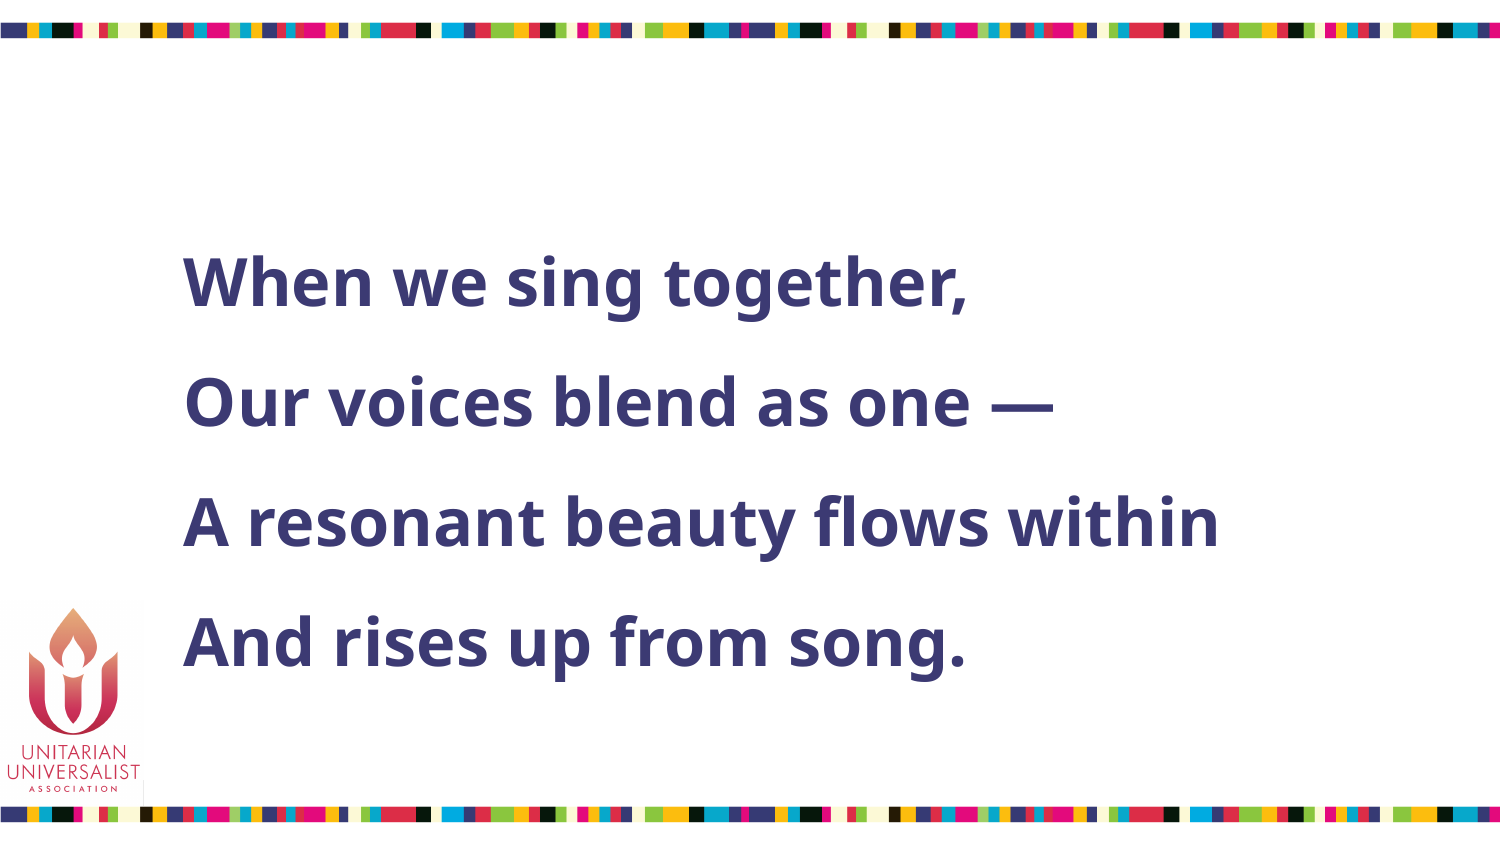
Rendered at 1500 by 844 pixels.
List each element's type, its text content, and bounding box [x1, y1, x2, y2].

picture [0, 600, 1500, 824]
picture [0, 22, 1500, 40]
text_box When we sing together, Our voices blend as one — A resonant beauty flows within And rises up from song. [168, 184, 1421, 695]
